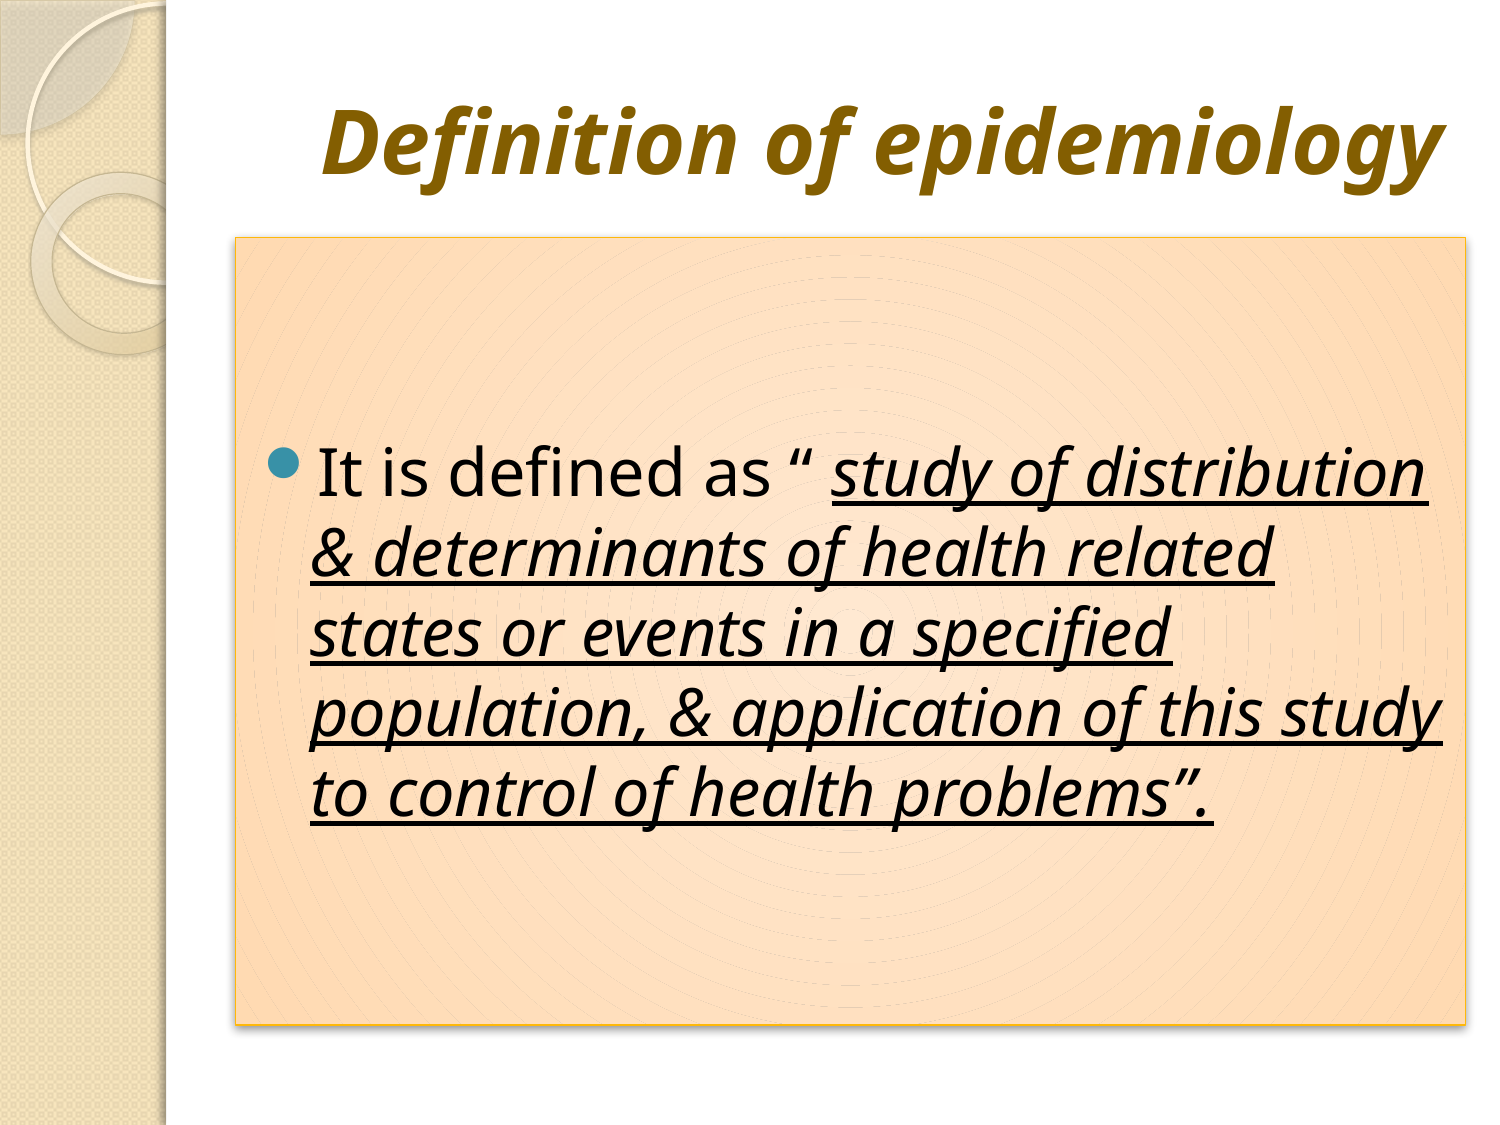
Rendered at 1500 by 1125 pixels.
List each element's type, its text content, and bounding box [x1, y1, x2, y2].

list It is defined as “ study of distribution & determinants of health related states or events in a specified population, & application of this study to control of health problems”. [235, 237, 1466, 1026]
title Definition of epidemiology [235, 45, 1466, 233]
